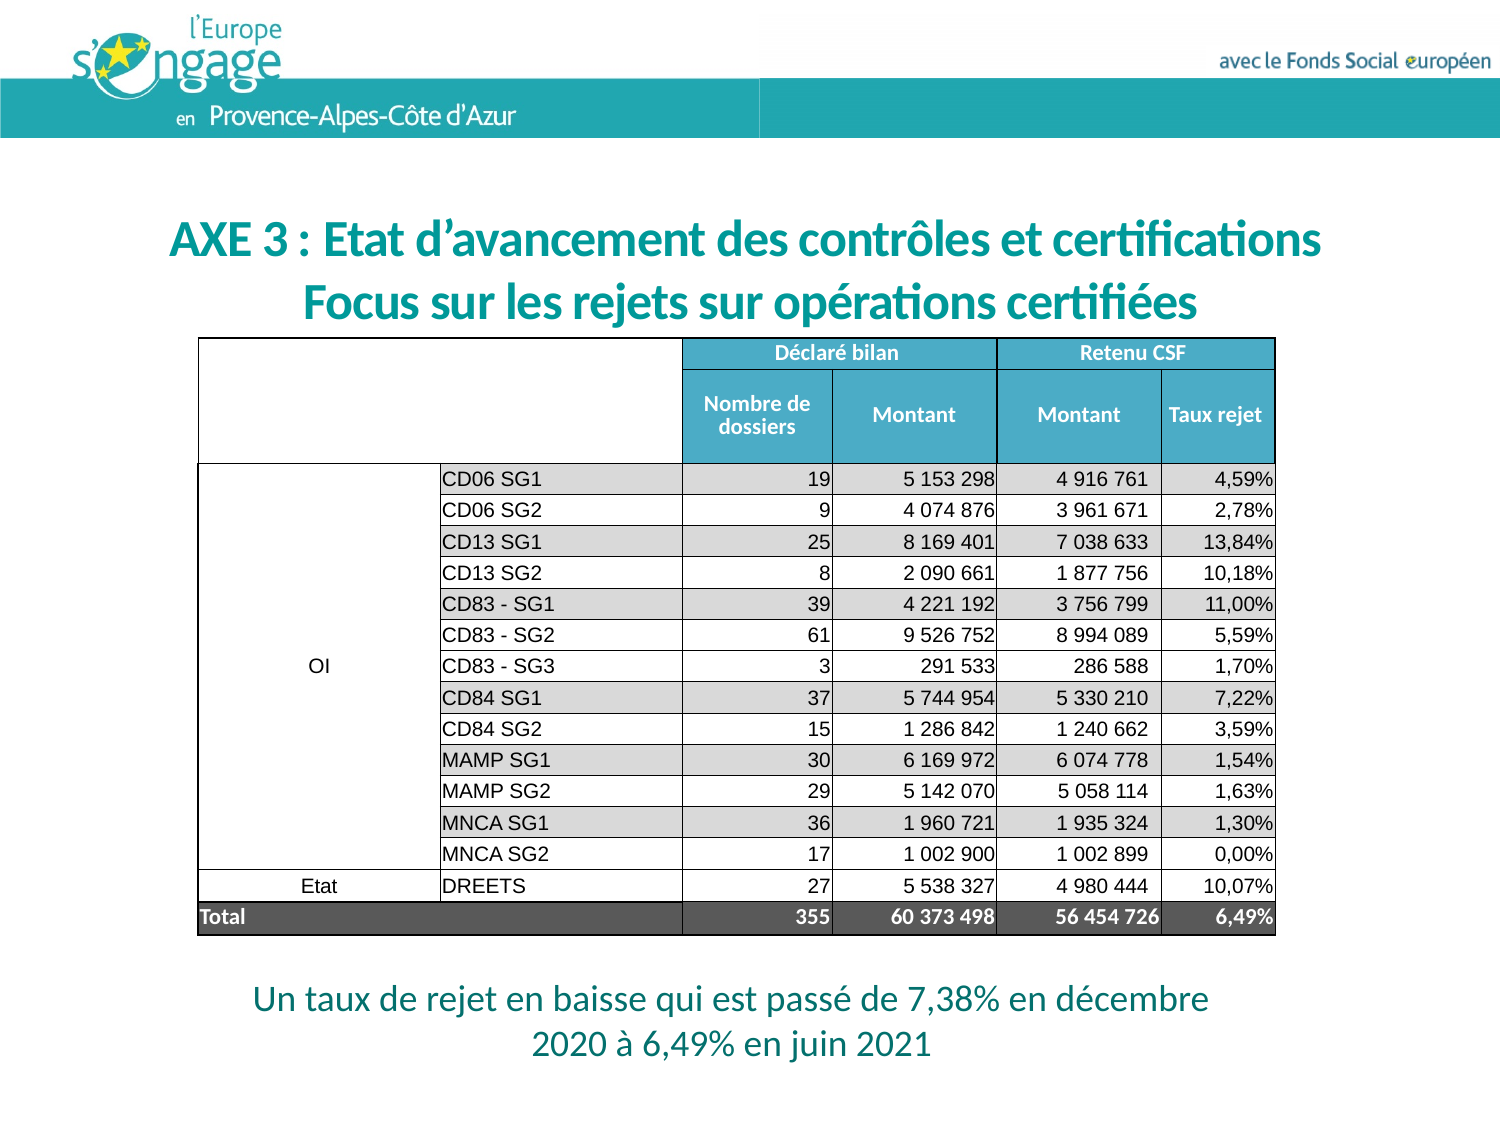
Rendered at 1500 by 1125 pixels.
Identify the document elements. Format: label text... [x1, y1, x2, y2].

table_cell CD83 - SG3 [441, 651, 682, 681]
table_cell 4 221 192 [833, 589, 996, 619]
table_cell 5 538 327 [833, 870, 996, 901]
table_cell 13,84% [1162, 526, 1275, 556]
table_cell 8 [683, 557, 832, 588]
table_cell 17 [683, 838, 832, 869]
table_cell 39 [683, 589, 832, 619]
table_cell Total [199, 903, 440, 934]
table_cell 1 935 324 [997, 807, 1161, 837]
table_header Retenu CSF [998, 339, 1274, 369]
table_cell 291 533 [833, 651, 996, 681]
table_cell 15 [683, 714, 832, 744]
table_cell 61 [683, 620, 832, 650]
table_cell 3 756 799 [997, 589, 1161, 619]
table_cell CD06 SG1 [441, 464, 682, 494]
table_cell 4 074 876 [833, 495, 996, 525]
table_header Déclaré bilan [683, 339, 996, 369]
table_cell [440, 903, 682, 934]
table_cell 11,00% [1162, 589, 1275, 619]
table_cell Montant [998, 370, 1161, 463]
table_cell 4 980 444 [997, 870, 1161, 901]
table_cell 2 090 661 [833, 557, 996, 588]
picture [1205, 45, 1500, 76]
table_cell 30 [683, 745, 832, 775]
table_cell CD13 SG2 [441, 557, 682, 588]
table_header [199, 339, 682, 463]
table_cell 5 153 298 [833, 464, 996, 494]
table_cell OI [199, 464, 440, 869]
text_box Un taux de rejet en baisse qui est passé de 7,38% en décembre 2020 à 6,49% en juin 2021 [201, 966, 1262, 1072]
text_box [0, 14, 1500, 138]
table_cell 4 916 761 [997, 464, 1161, 494]
table_cell 10,18% [1162, 557, 1275, 588]
table_cell 27 [683, 870, 832, 901]
table_cell 7,22% [1162, 682, 1275, 713]
table_cell 5,59% [1162, 620, 1275, 650]
table_cell 8 994 089 [997, 620, 1161, 650]
table_cell CD84 SG2 [441, 714, 682, 744]
table_cell CD13 SG1 [441, 526, 682, 556]
table_cell MAMP SG2 [441, 776, 682, 806]
table_cell 29 [683, 776, 832, 806]
table_cell 25 [683, 526, 832, 556]
table_cell 1 002 899 [997, 838, 1161, 869]
table_cell 6,49% [1162, 902, 1275, 934]
table_cell 355 [683, 902, 832, 934]
table_cell 1,54% [1162, 745, 1275, 775]
table_cell 8 169 401 [833, 526, 996, 556]
table_cell CD83 - SG2 [441, 620, 682, 650]
table_cell 60 373 498 [833, 902, 996, 934]
table_cell 56 454 726 [997, 902, 1161, 934]
table_cell 0,00% [1162, 838, 1275, 869]
table_cell 19 [683, 464, 832, 494]
table_cell 1 286 842 [833, 714, 996, 744]
table_cell 1 960 721 [833, 807, 996, 837]
table_cell 5 744 954 [833, 682, 996, 713]
table_cell 286 588 [997, 651, 1161, 681]
table_cell 5 058 114 [997, 776, 1161, 806]
table_cell 5 142 070 [833, 776, 996, 806]
table_cell Nombre de dossiers [683, 370, 832, 463]
table_cell 37 [683, 682, 832, 713]
table_cell 1,30% [1162, 807, 1275, 837]
table_cell 7 038 633 [997, 526, 1161, 556]
table_cell 1 240 662 [997, 714, 1161, 744]
table_cell 9 526 752 [833, 620, 996, 650]
table_cell 10,07% [1162, 870, 1275, 901]
table_cell CD06 SG2 [441, 495, 682, 525]
table_cell 3 961 671 [997, 495, 1161, 525]
table_cell Etat [199, 870, 440, 901]
table_cell 6 169 972 [833, 745, 996, 775]
table_cell 3,59% [1162, 714, 1275, 744]
table_cell 1 877 756 [997, 557, 1161, 588]
table_cell 3 [683, 651, 832, 681]
table_cell 1,70% [1162, 651, 1275, 681]
table_cell 1,63% [1162, 776, 1275, 806]
title AXE 3 : Etat d’avancement des contrôles et certifications Focus sur les rejets sur opérations certifiées [47, 165, 1454, 369]
table_cell CD84 SG1 [441, 682, 682, 713]
table_cell 6 074 778 [997, 745, 1161, 775]
table_cell 4,59% [1162, 464, 1275, 494]
table_cell 5 330 210 [997, 682, 1161, 713]
table_cell MNCA SG2 [441, 838, 682, 869]
table_cell 9 [683, 495, 832, 525]
table_cell DREETS [441, 870, 682, 901]
table_cell MNCA SG1 [441, 807, 682, 837]
table_cell Taux rejet [1162, 370, 1274, 463]
table_cell Montant [833, 370, 996, 463]
table_cell 1 002 900 [833, 838, 996, 869]
table_cell MAMP SG1 [441, 745, 682, 775]
table_cell 2,78% [1162, 495, 1275, 525]
table_cell 36 [683, 807, 832, 837]
table_cell CD83 - SG1 [441, 589, 682, 619]
